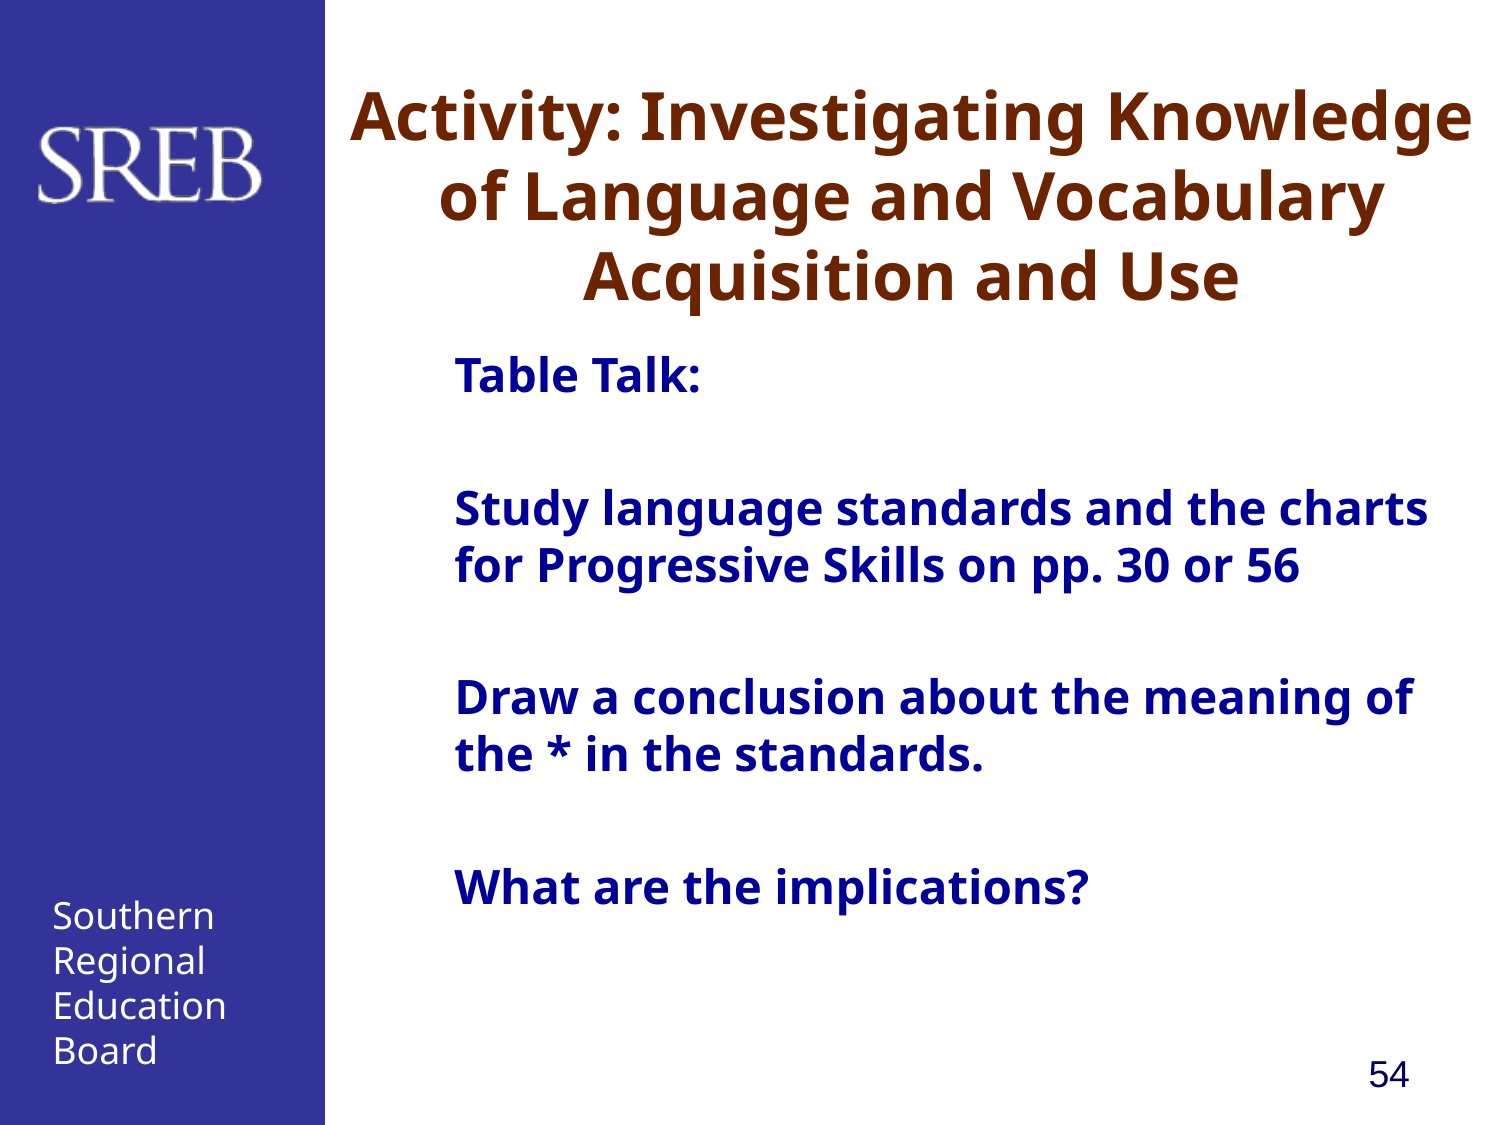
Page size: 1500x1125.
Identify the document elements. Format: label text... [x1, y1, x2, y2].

list Table Talk: Study language standards and the charts for Progressive Skills on pp. 30 or 56 Draw a conclusion about the meaning of the * in the standards. What are the implications? [362, 337, 1463, 1125]
picture [37, 124, 263, 204]
title Activity: Investigating Knowledge of Language and Vocabulary Acquisition and Use [324, 37, 1500, 351]
slide_number 54 [1299, 1042, 1426, 1103]
